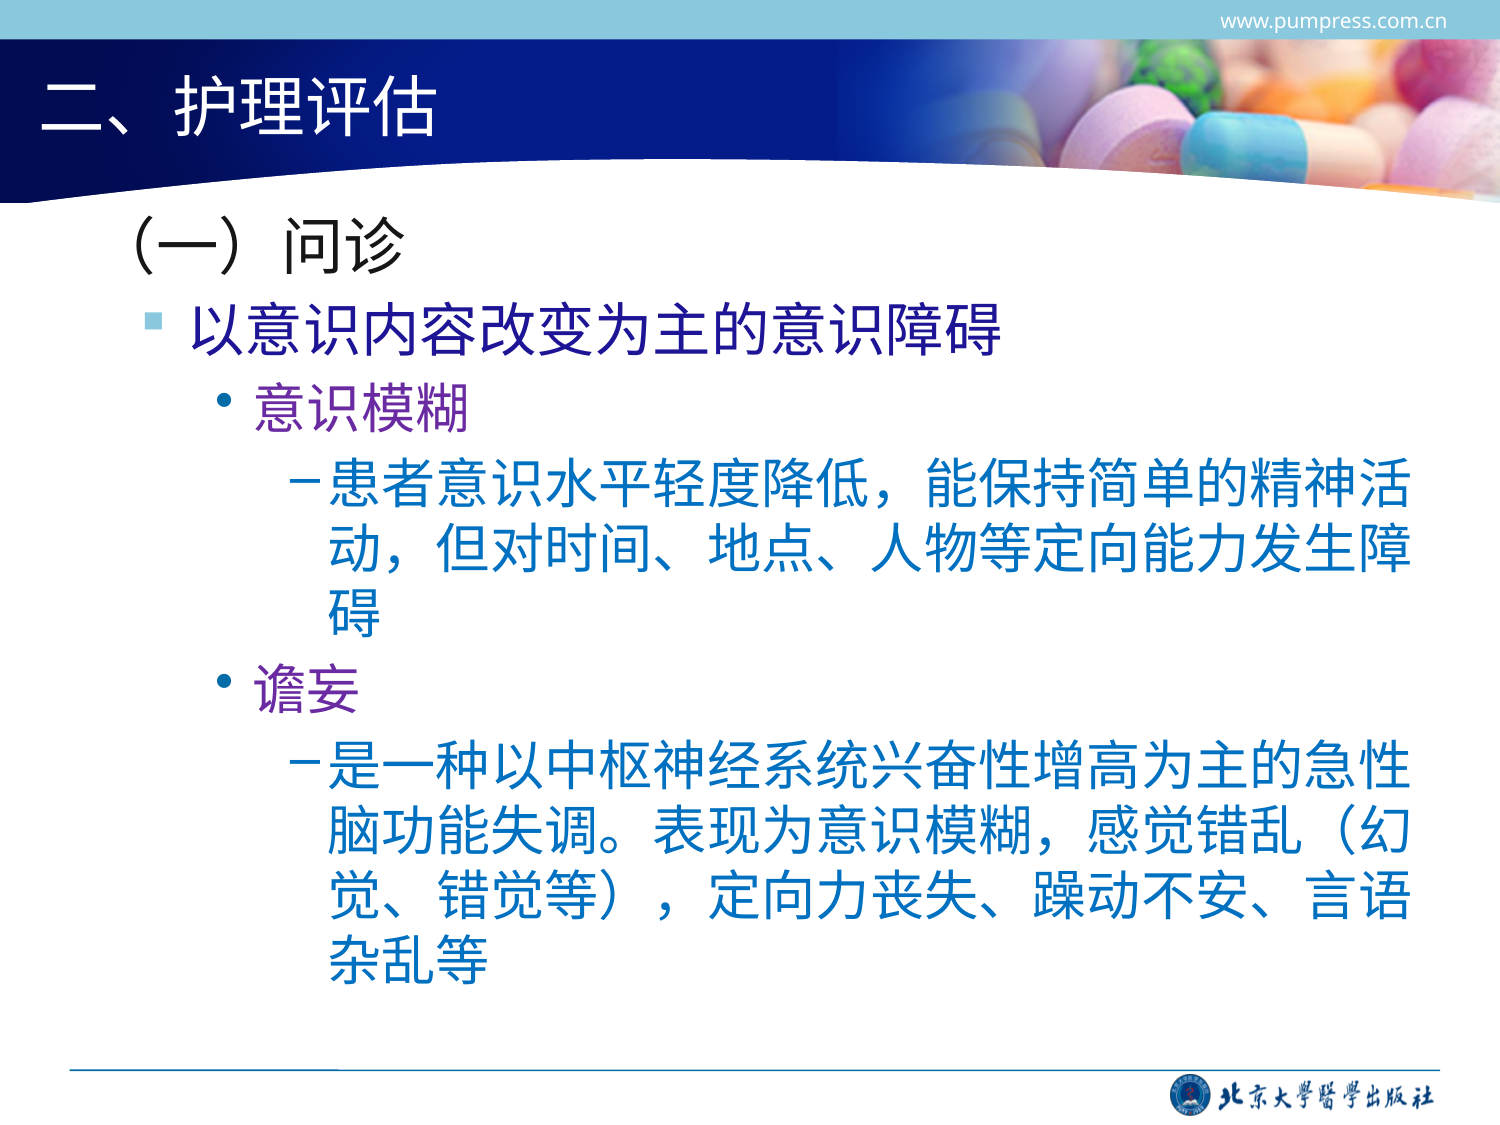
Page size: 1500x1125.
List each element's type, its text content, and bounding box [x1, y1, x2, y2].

picture [0, 40, 1500, 203]
picture [1170, 1074, 1436, 1118]
slide_number www.pumpress.com.cn [1024, 0, 1463, 38]
title 二、护理评估 [23, 58, 1349, 152]
list （一）问诊 以意识内容改变为主的意识障碍 意识模糊 患者意识水平轻度降低，能保持简单的精神活动，但对时间、地点、人物等定向能力发生障碍 谵妄 是一种以中枢神经系统兴奋性增高为主的急性脑功能失调。表现为意识模糊，感觉错乱（幻觉、错觉等），定向力丧失、躁动不安、言语杂乱等 [49, 198, 1463, 1026]
